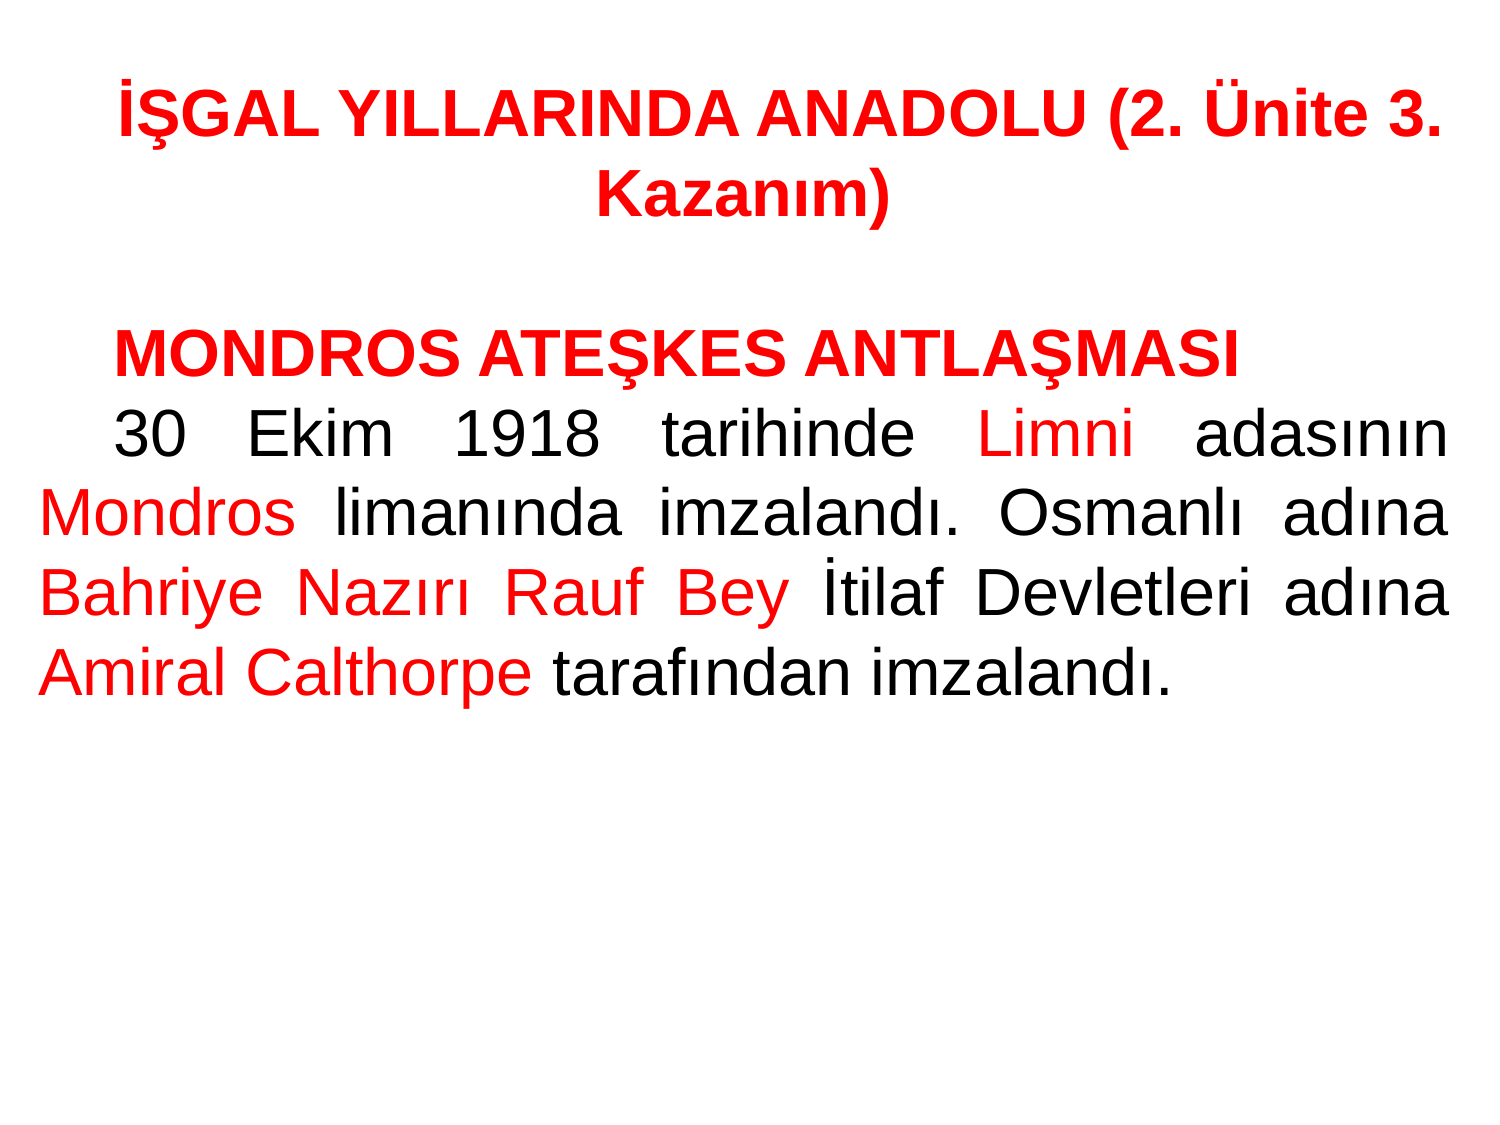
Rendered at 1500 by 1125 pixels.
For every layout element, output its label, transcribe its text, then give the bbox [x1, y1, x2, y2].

text_box İŞGAL YILLARINDA ANADOLU (2. Ünite 3. Kazanım) MONDROS ATEŞKES ANTLAŞMASI 30 Ekim 1918 tarihinde Limni adasının Mondros limanında imzalandı. Osmanlı adına Bahriye Nazırı Rauf Bey İtilaf Devletleri adına Amiral Calthorpe tarafından imzalandı. [23, 61, 1465, 717]
